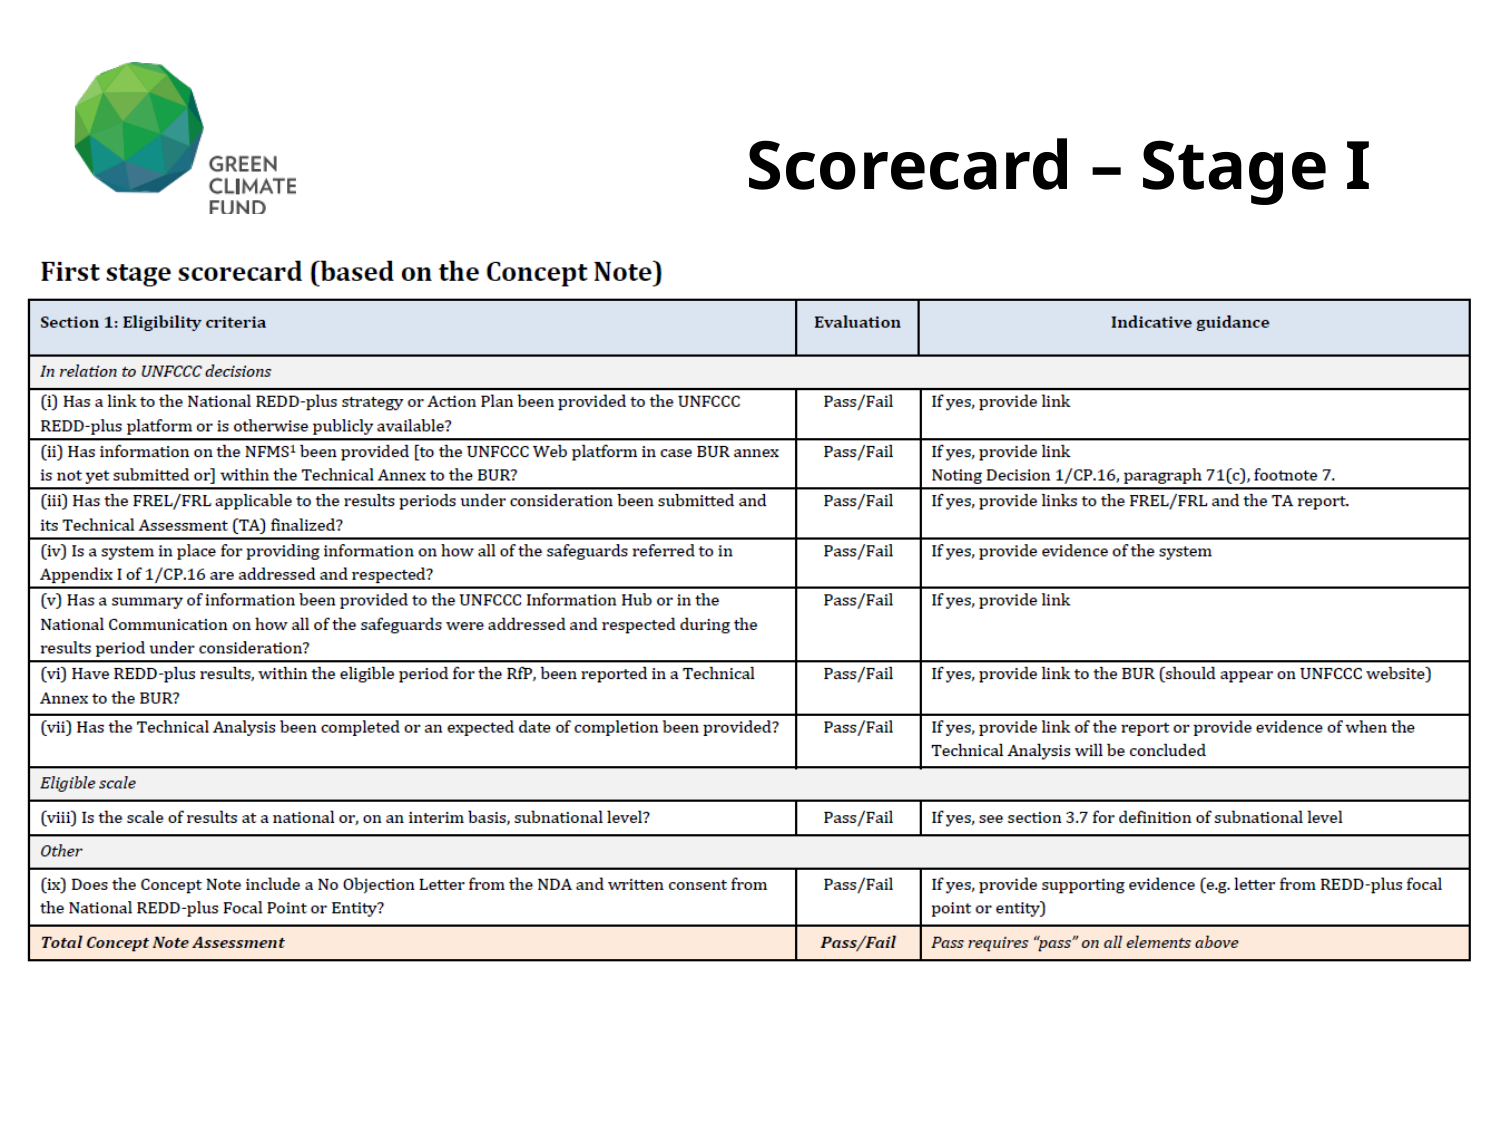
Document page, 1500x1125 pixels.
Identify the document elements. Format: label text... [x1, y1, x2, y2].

picture [19, 253, 1490, 976]
text_box Scorecard – Stage I [338, 115, 1388, 217]
